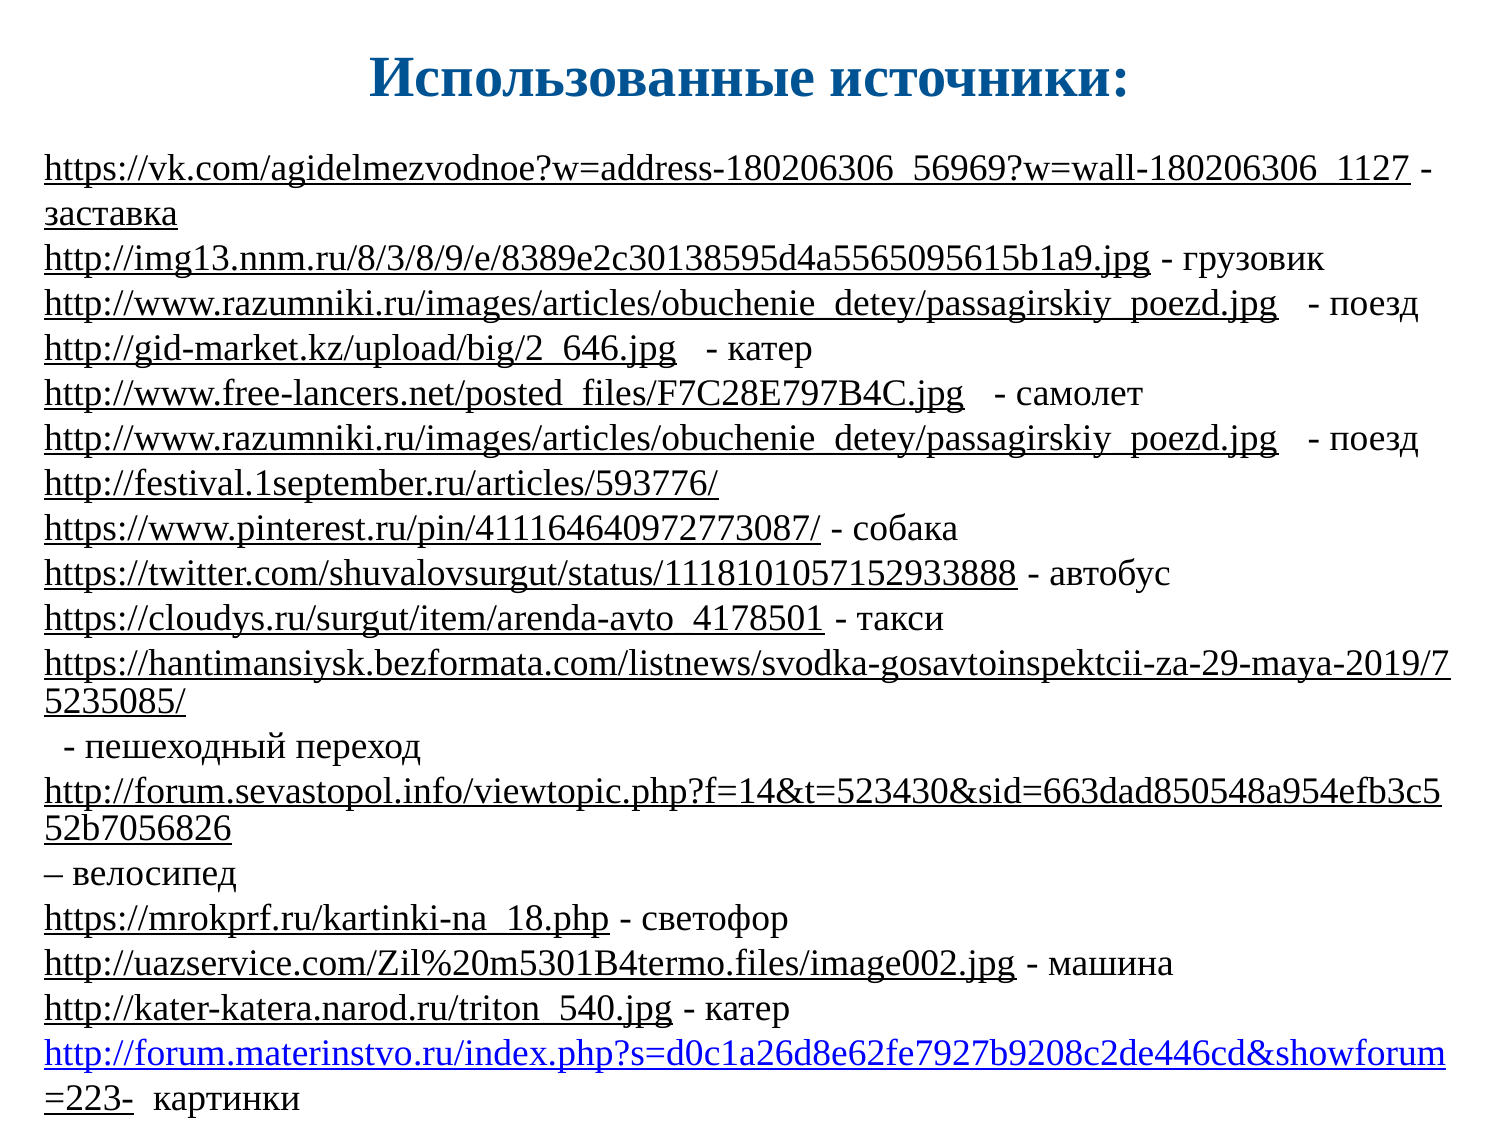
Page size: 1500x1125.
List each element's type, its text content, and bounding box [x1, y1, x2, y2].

text_box Использованные источники: https://vk.com/agidelmezvodnoe?w=address-180206306_56969?w=wall-180206306_1127 - заставка http://img13.nnm.ru/8/3/8/9/e/8389e2c30138595d4a5565095615b1a9.jpg - грузовик http://www.razumniki.ru/images/articles/obuchenie_detey/passagirskiy_poezd.jpg - поезд http://gid-market.kz/upload/big/2_646.jpg - катер http://www.free-lancers.net/posted_files/F7C28E797B4C.jpg - самолет http://www.razumniki.ru/images/articles/obuchenie_detey/passagirskiy_poezd.jpg - поезд http://festival.1september.ru/articles/593776/ https://www.pinterest.ru/pin/411164640972773087/ - собака https://twitter.com/shuvalovsurgut/status/1118101057152933888 - автобус https://cloudys.ru/surgut/item/arenda-avto_4178501 - такси https://hantimansiysk.bezformata.com/listnews/svodka-gosavtoinspektcii-za-29-maya-2019/75235085/ - пешеходный переход http://forum.sevastopol.info/viewtopic.php?f=14&t=523430&sid=663dad850548a954efb3c552b7056826– велосипед https://mrokprf.ru/kartinki-na_18.php - светофор http://uazservice.com/Zil%20m5301B4termo.files/image002.jpg - машина http://kater-katera.narod.ru/triton_540.jpg - катер http://forum.materinstvo.ru/index.php?s=d0c1a26d8e62fe7927b9208c2de446cd&showforum=223- картинки http://fantasyflash.ru/index.php?&kontent=anime - анимации [29, 30, 1471, 1096]
